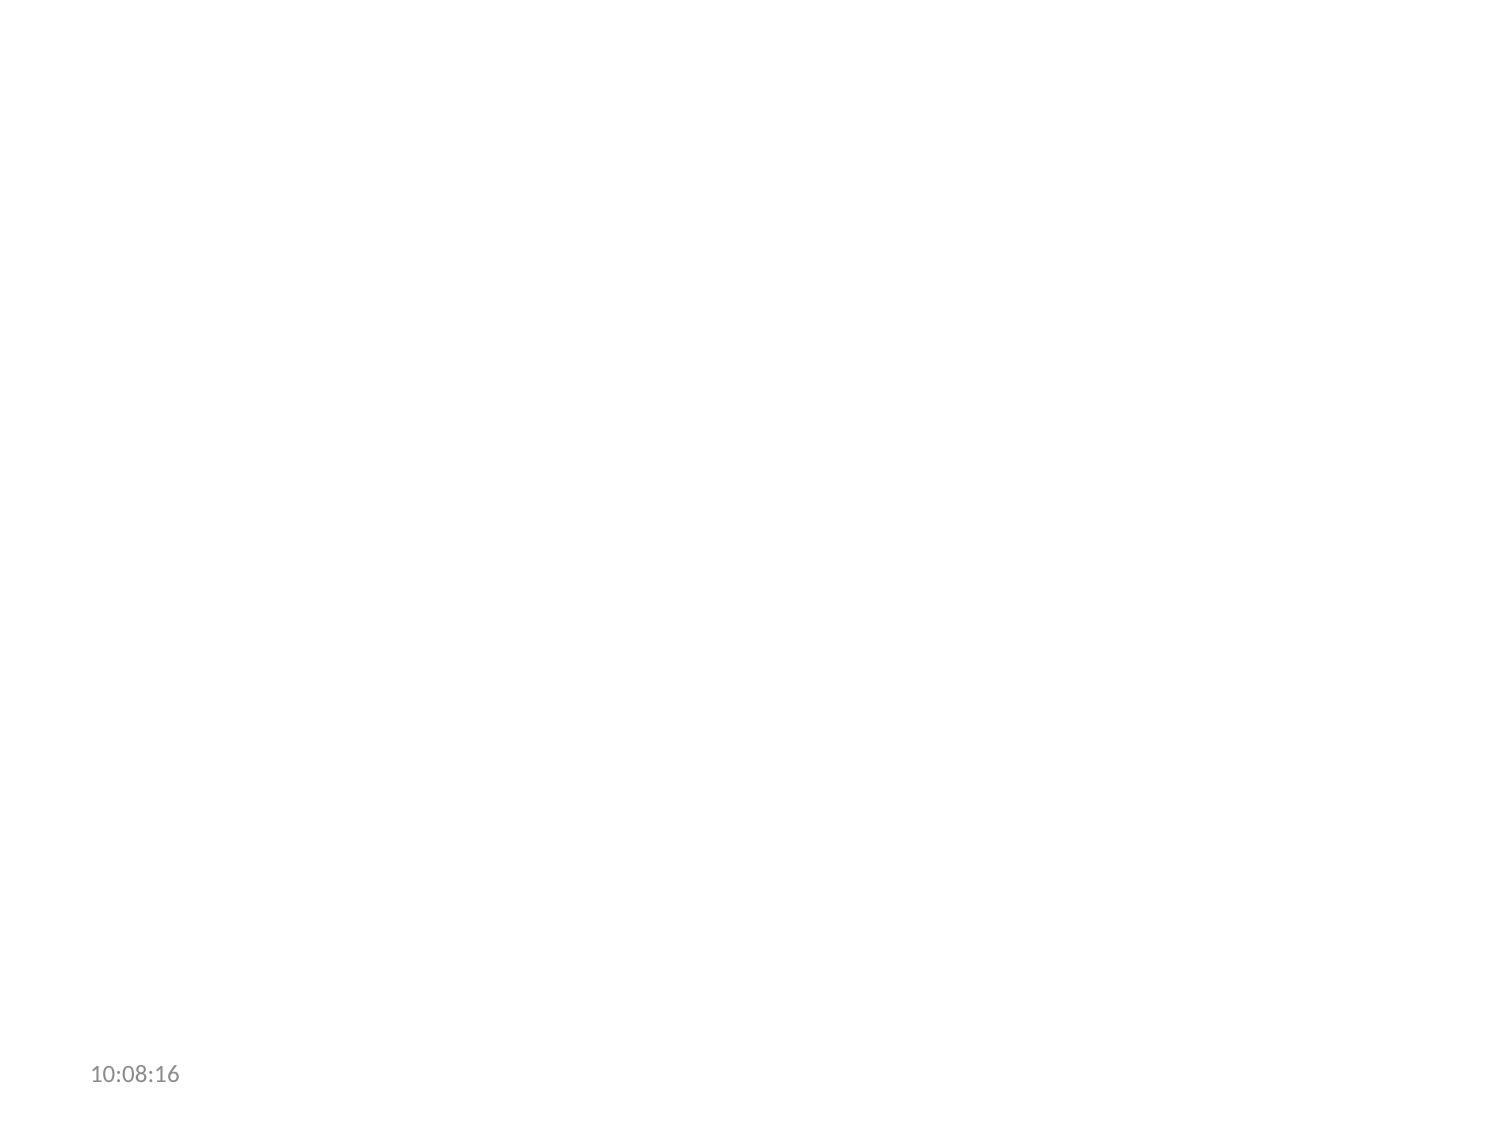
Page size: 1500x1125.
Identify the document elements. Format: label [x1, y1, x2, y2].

slide_number [75, 1042, 425, 1103]
